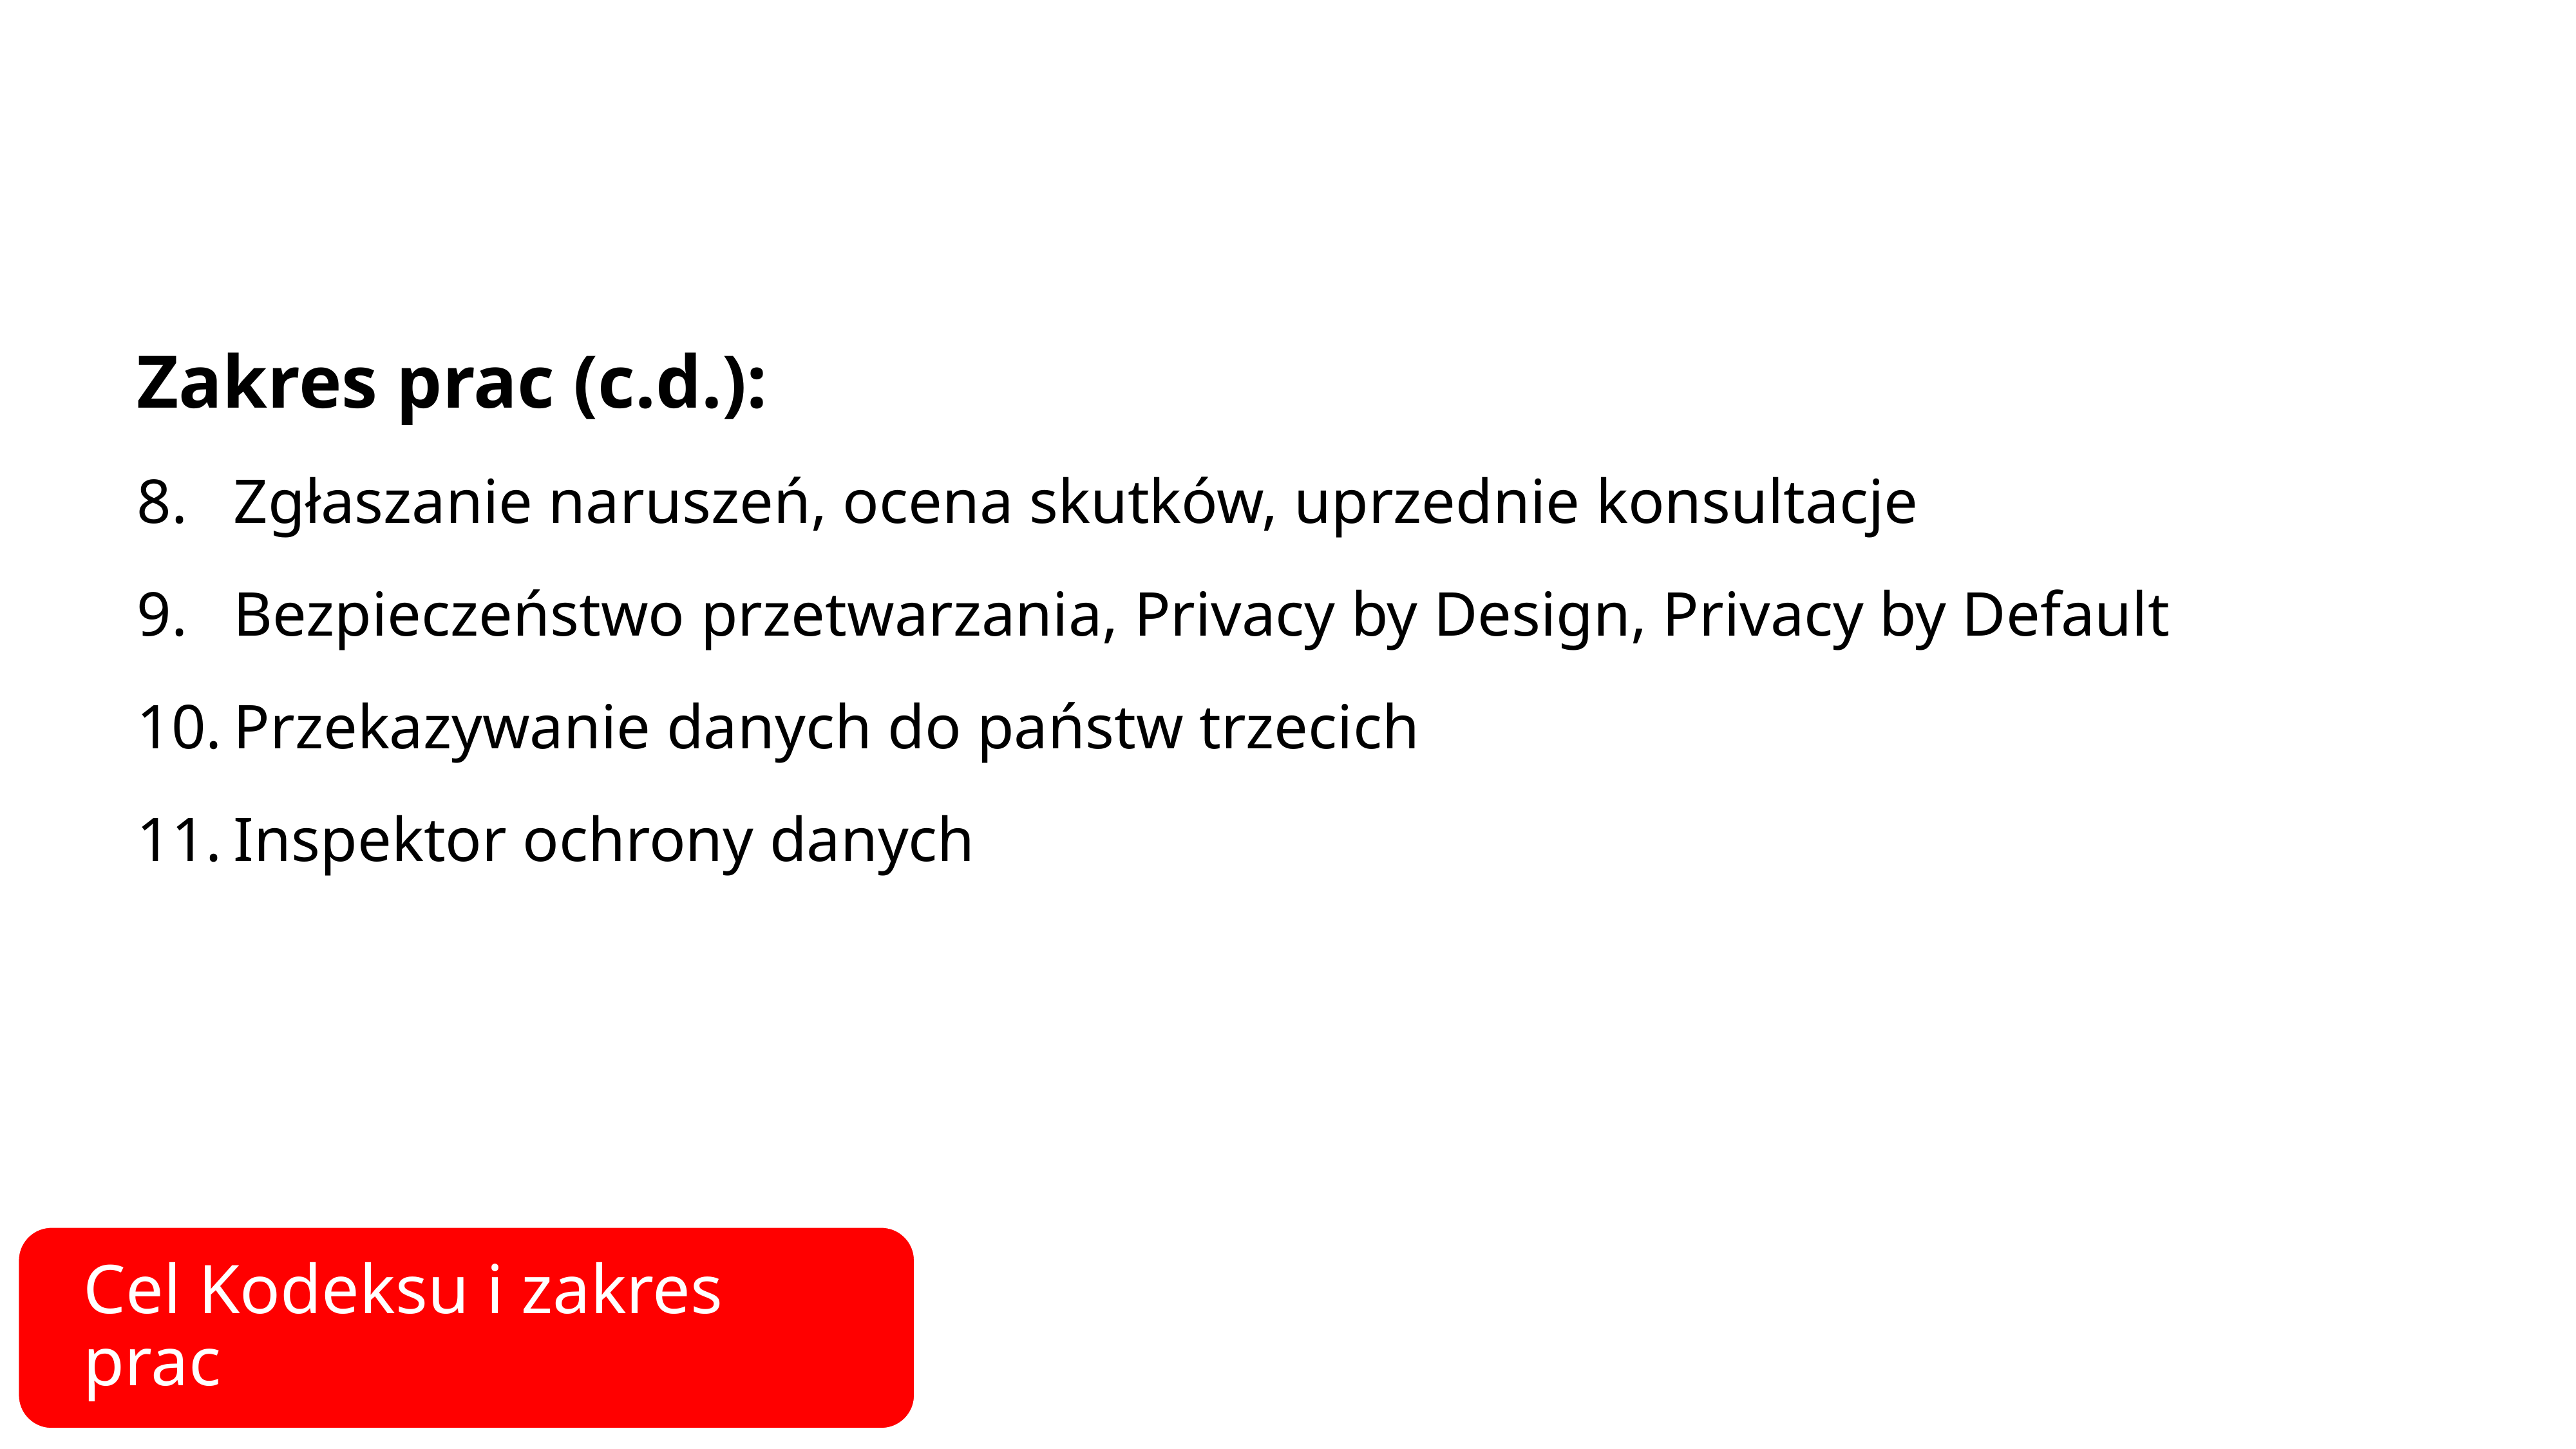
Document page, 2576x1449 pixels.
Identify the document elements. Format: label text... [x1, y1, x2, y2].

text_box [17, 1226, 916, 1430]
text_box Zakres prac (c.d.): Zgłaszanie naruszeń, ocena skutków, uprzednie konsultacje Bezpieczeństwo przetwarzania, Privacy by Design, Privacy by Default Przekazywanie danych do państw trzecich Inspektor ochrony danych [131, 330, 2178, 879]
